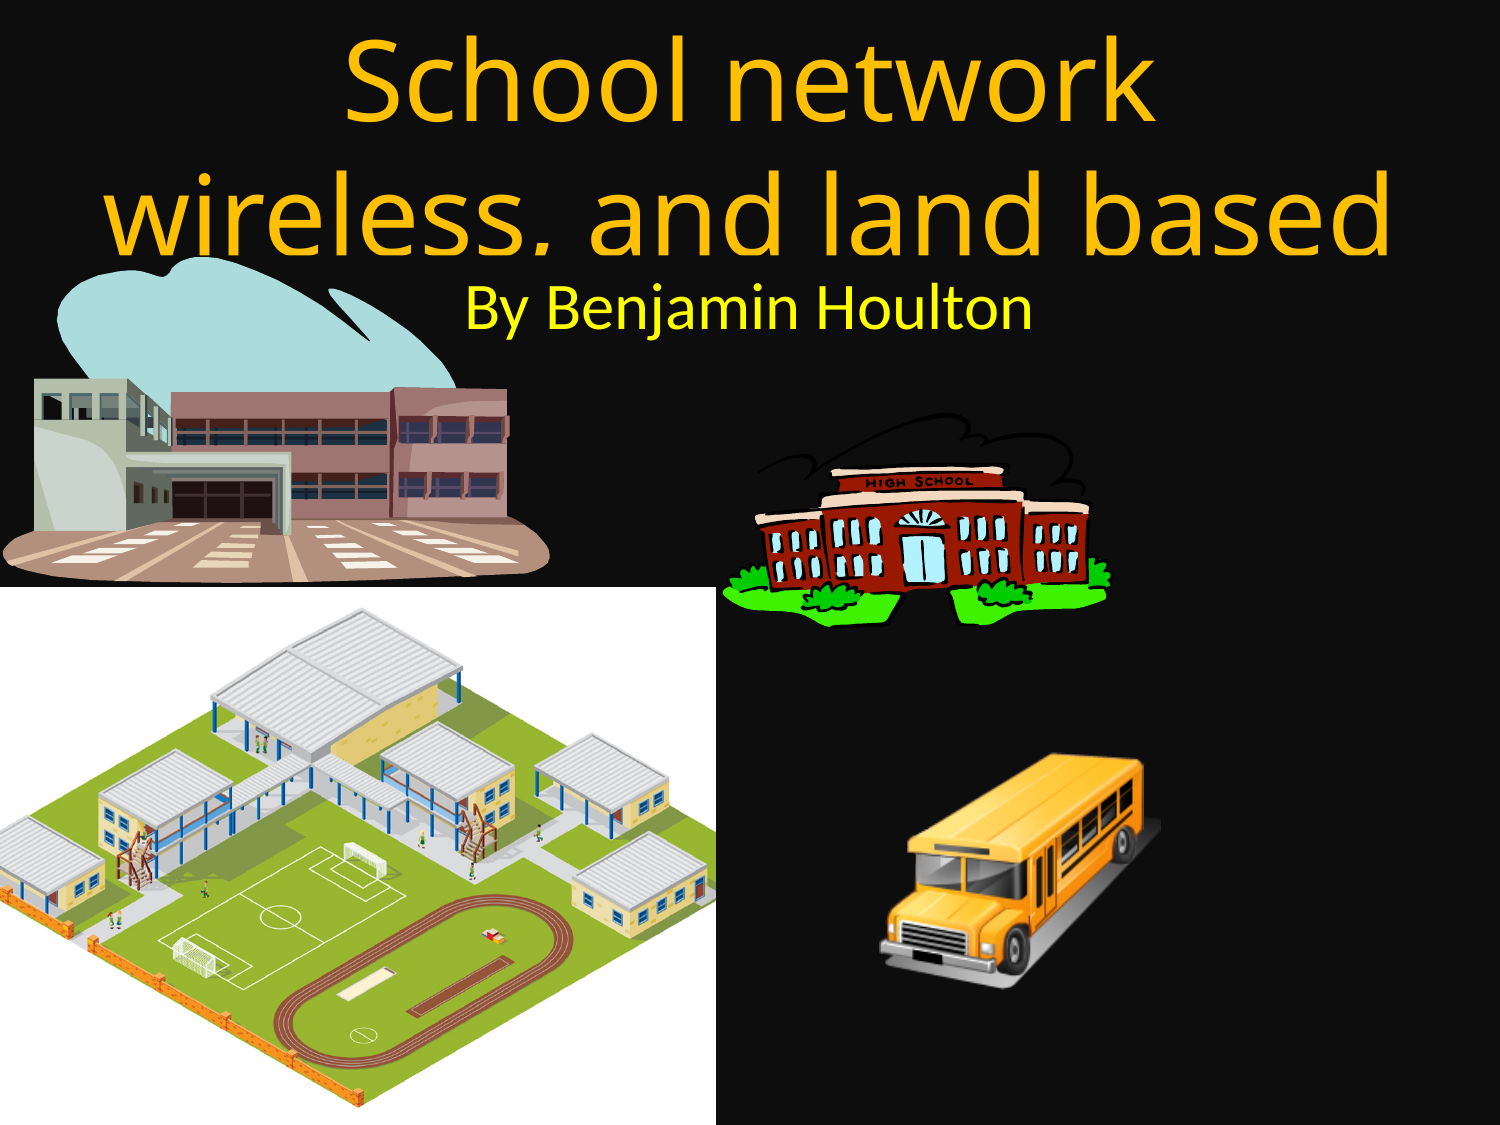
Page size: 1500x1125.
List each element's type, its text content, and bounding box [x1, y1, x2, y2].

picture [878, 738, 1161, 1021]
picture [0, 587, 716, 1125]
picture [721, 412, 1115, 629]
title School network wireless, and land based [0, 0, 1500, 255]
picture [0, 255, 552, 585]
subtitle By Benjamin Houlton [553, 255, 1500, 1125]
